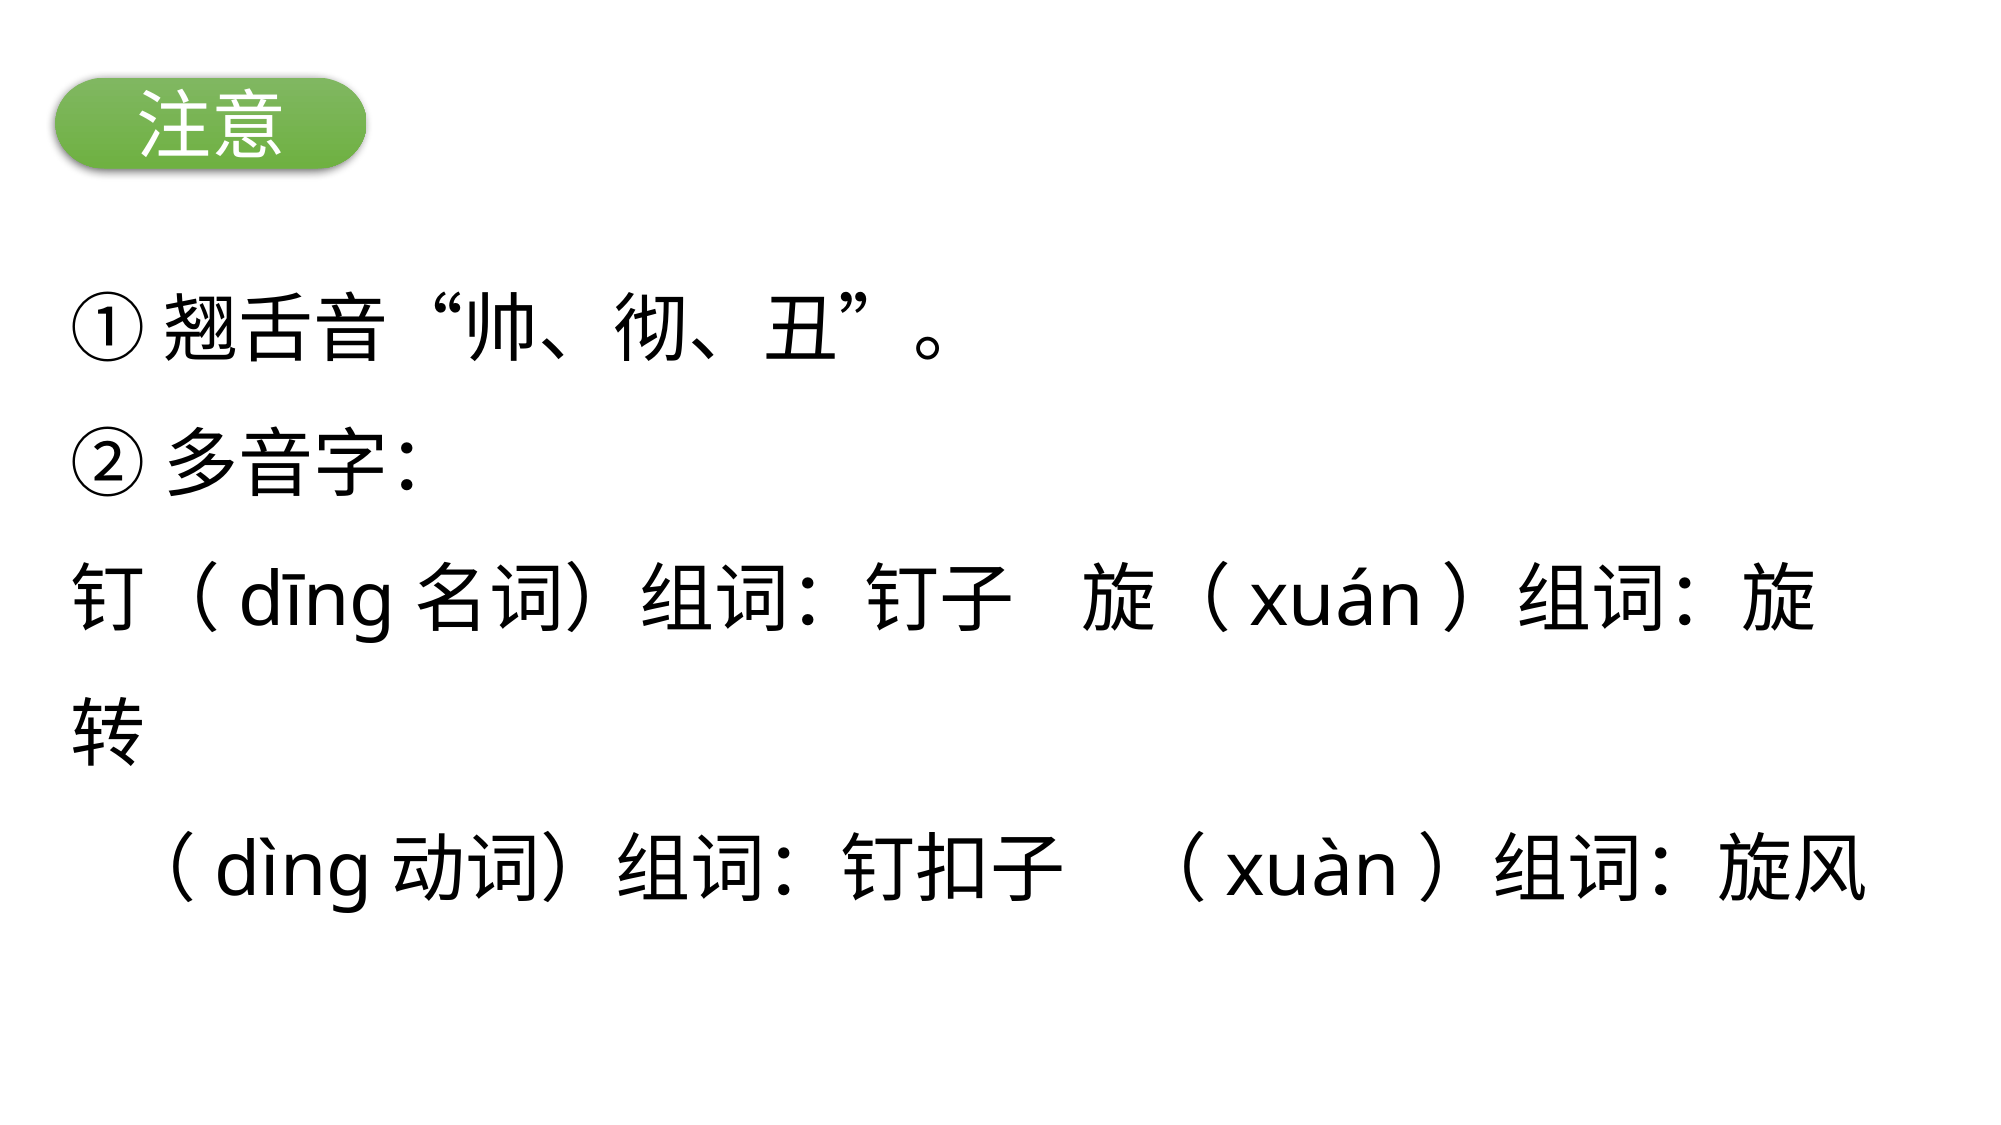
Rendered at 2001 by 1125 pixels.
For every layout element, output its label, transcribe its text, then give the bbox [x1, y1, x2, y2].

text_box ①翘舌音“帅、彻、丑”。 ②多音字： 钉（dīnɡ名词）组词：钉子 旋（xuán）组词：旋转 （dìnɡ动词）组词：钉扣子 （xuàn）组词：旋风 [55, 228, 1903, 919]
text_box 注意 [55, 77, 367, 169]
